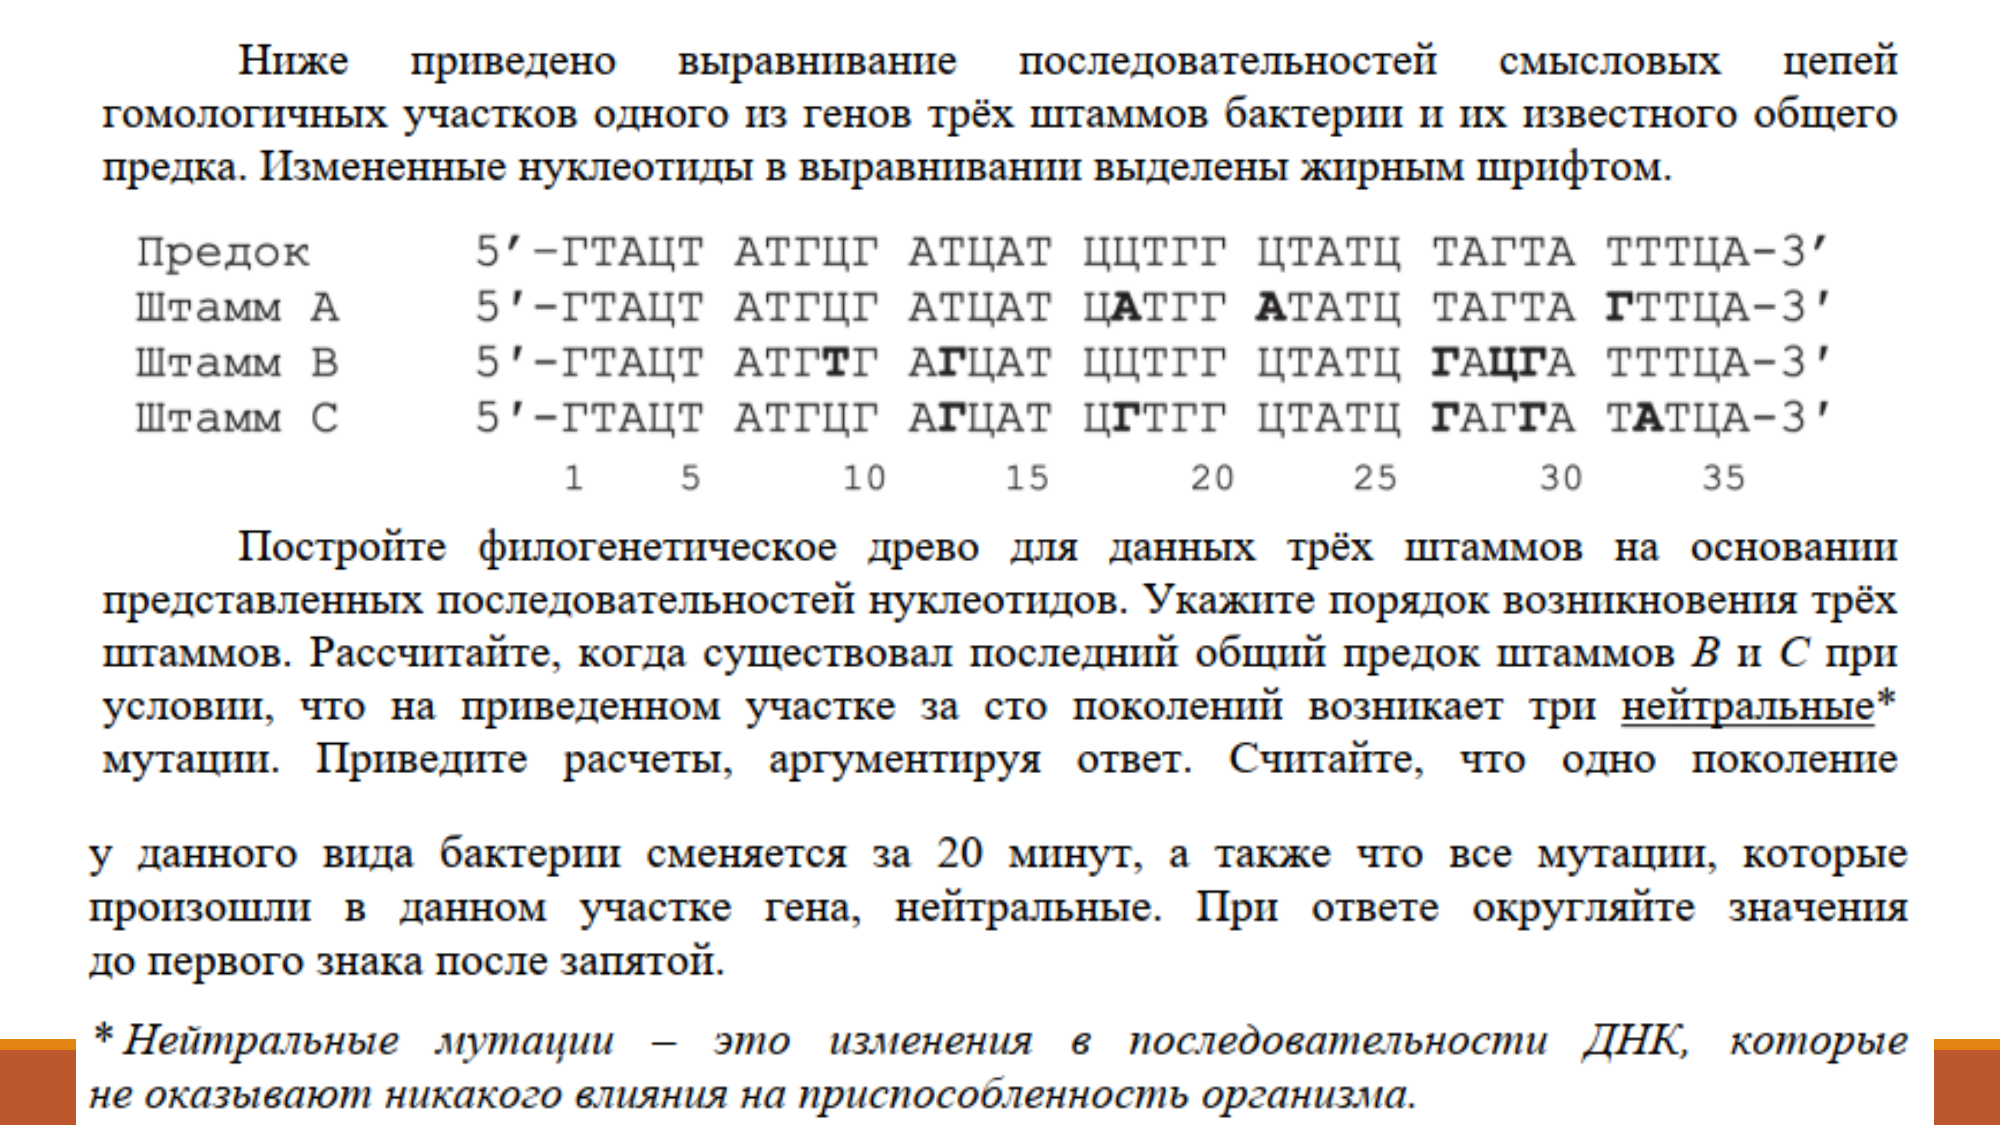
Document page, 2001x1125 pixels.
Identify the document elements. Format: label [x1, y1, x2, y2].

picture [75, 37, 1921, 804]
picture [75, 828, 1934, 1125]
